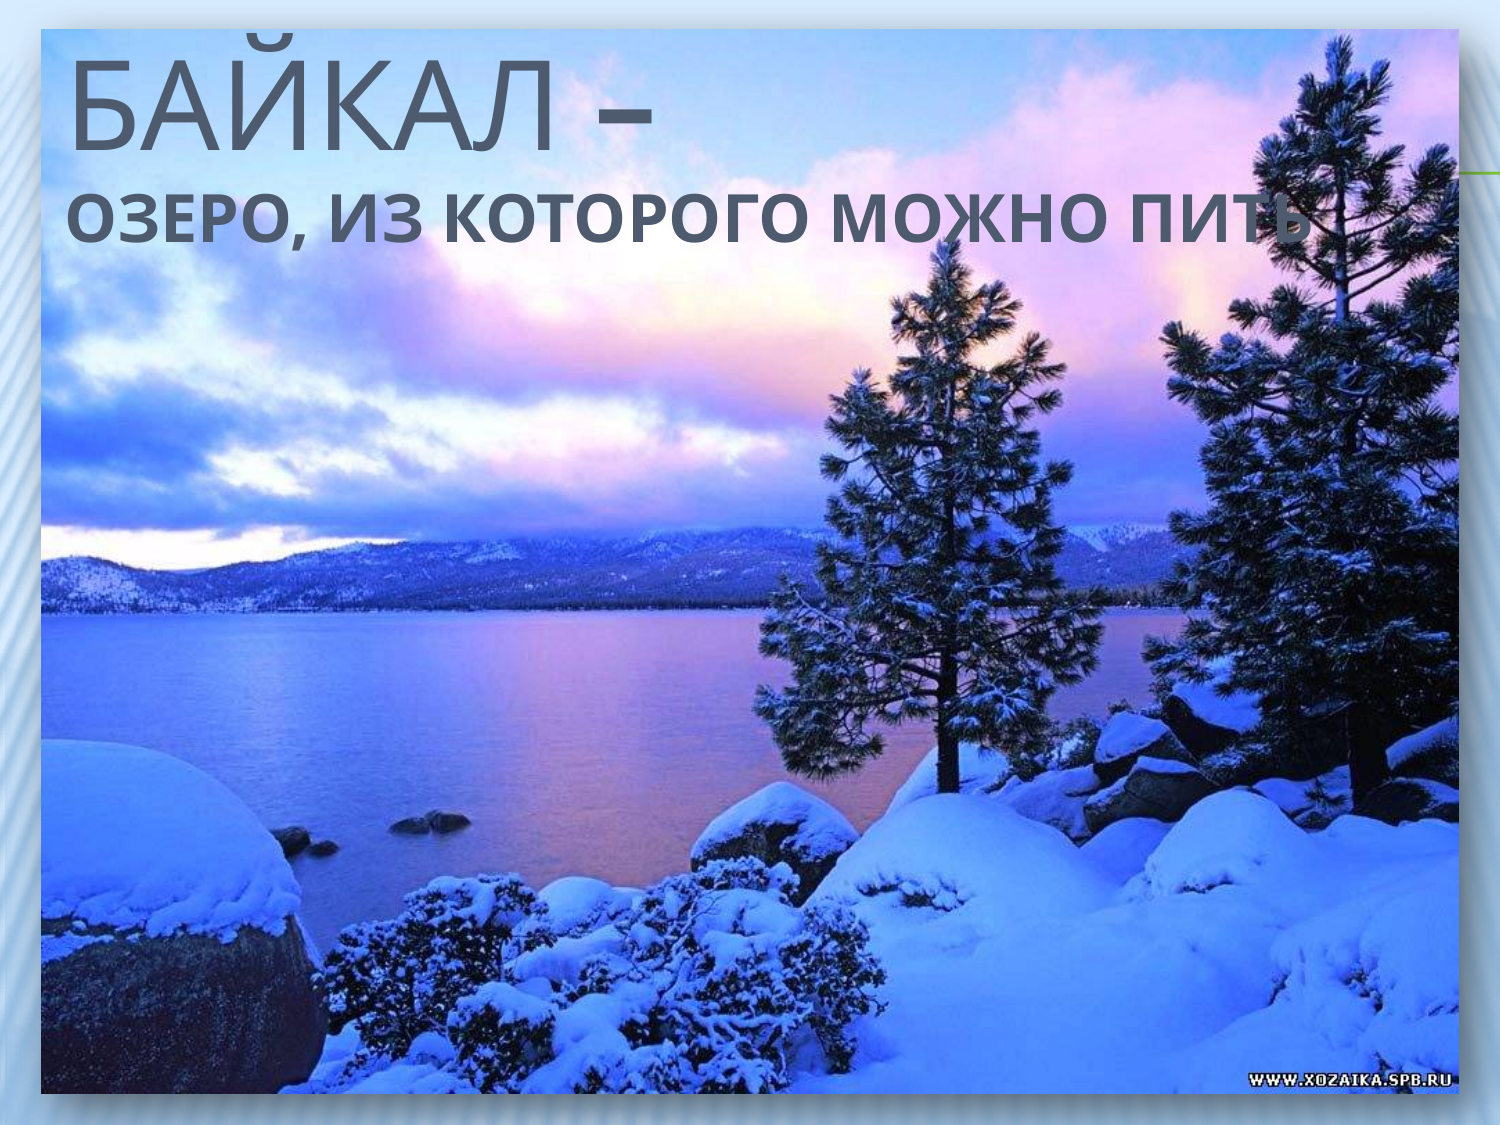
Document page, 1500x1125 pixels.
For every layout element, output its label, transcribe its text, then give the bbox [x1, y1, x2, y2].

title БАЙКАЛ – озеро, из которого можно пить [50, 0, 1475, 282]
picture [40, 29, 1460, 1095]
